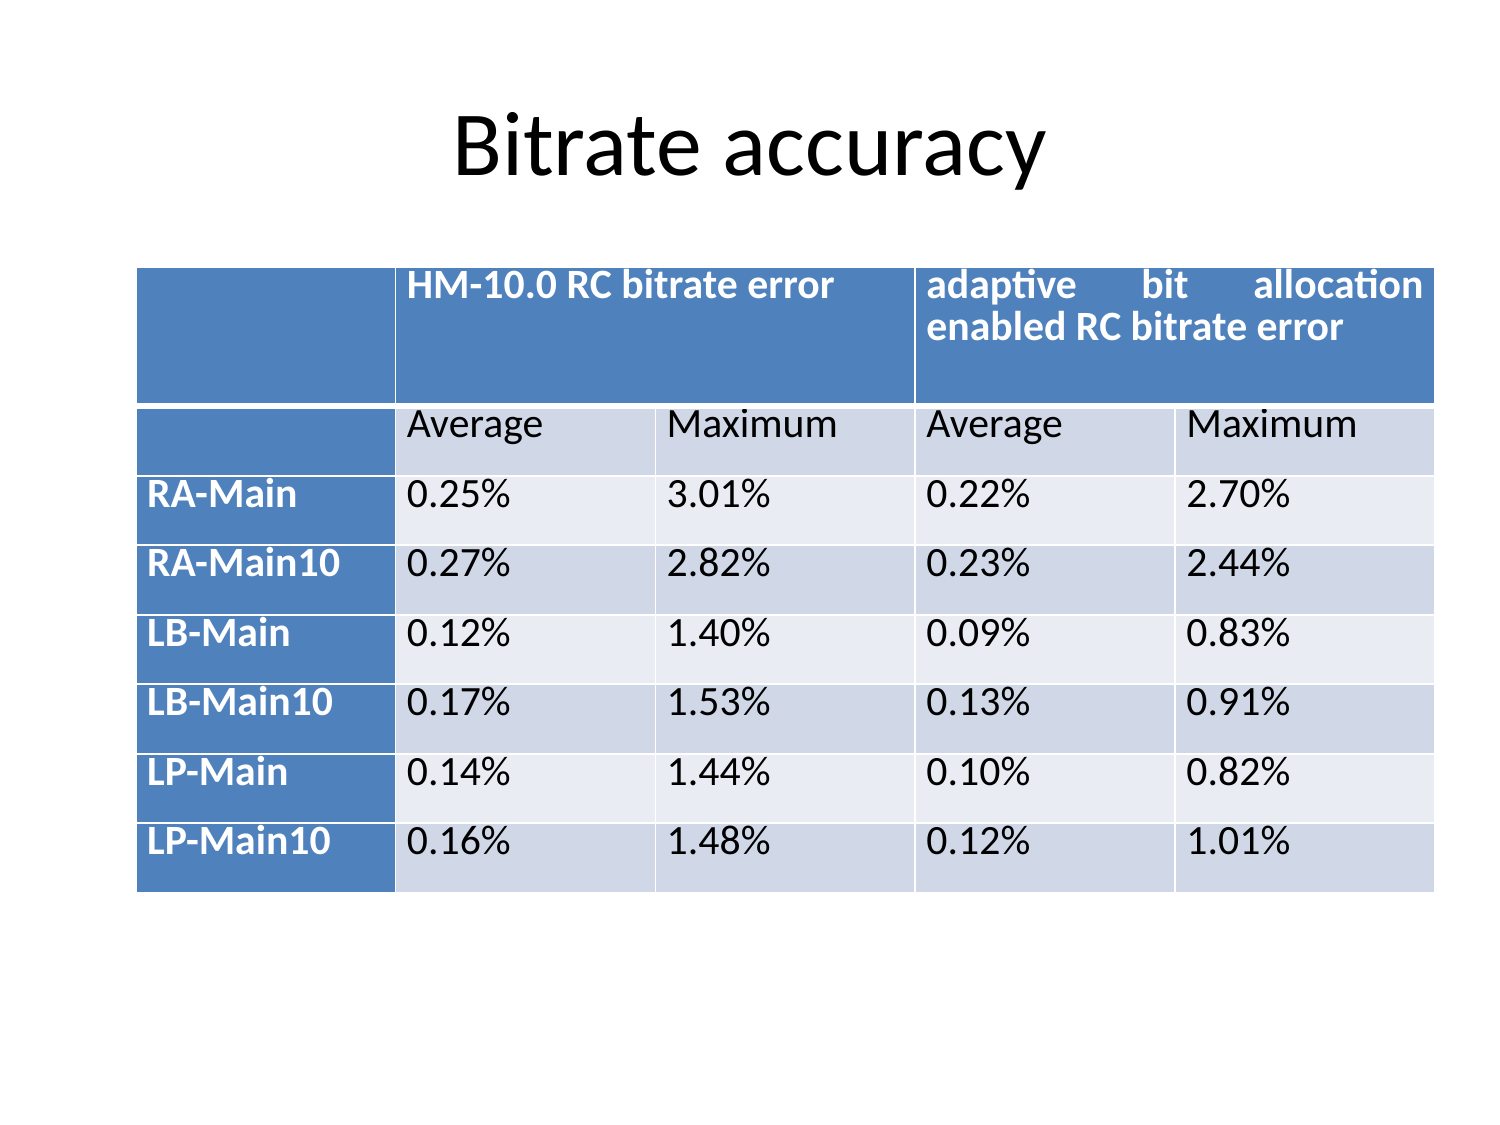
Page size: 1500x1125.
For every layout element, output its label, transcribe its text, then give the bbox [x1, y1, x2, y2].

table_cell 0.83% [1176, 616, 1434, 683]
table_cell LP-Main10 [137, 824, 395, 892]
title Bitrate accuracy [75, 45, 1425, 233]
table_cell [137, 409, 395, 475]
table_header adaptive bit allocation enabled RC bitrate error [916, 268, 1434, 403]
table_header HM-10.0 RC bitrate error [396, 268, 914, 403]
table_cell 0.09% [916, 616, 1174, 683]
table_cell 1.40% [656, 616, 914, 683]
table_cell 3.01% [656, 477, 914, 544]
table_cell Average [396, 409, 655, 475]
table_cell 2.70% [1176, 477, 1434, 544]
table_cell 0.16% [396, 824, 655, 892]
table_cell 0.10% [916, 755, 1174, 822]
table_cell 2.44% [1176, 546, 1434, 614]
table_cell 0.12% [396, 616, 655, 683]
table_cell LB-Main [137, 616, 395, 683]
table_cell RA-Main10 [137, 546, 395, 614]
table_cell 0.27% [396, 546, 655, 614]
table_cell 1.44% [656, 755, 914, 822]
table_cell 2.82% [656, 546, 914, 614]
table_cell 0.25% [396, 477, 655, 544]
table_cell 1.01% [1176, 824, 1434, 892]
table_cell 0.23% [916, 546, 1174, 614]
table_cell 0.13% [916, 685, 1174, 753]
table_cell RA-Main [137, 477, 395, 544]
table_cell 0.17% [396, 685, 655, 753]
table_cell 0.12% [916, 824, 1174, 892]
table_cell 0.14% [396, 755, 655, 822]
table_header [137, 268, 395, 403]
table_cell LB-Main10 [137, 685, 395, 753]
table_cell Maximum [656, 409, 914, 475]
table_cell 1.48% [656, 824, 914, 892]
table_cell LP-Main [137, 755, 395, 822]
table_cell 1.53% [656, 685, 914, 753]
table_cell 0.91% [1176, 685, 1434, 753]
table_cell Average [916, 409, 1174, 475]
table_cell 0.82% [1176, 755, 1434, 822]
table_cell 0.22% [916, 477, 1174, 544]
table_cell Maximum [1176, 409, 1434, 475]
